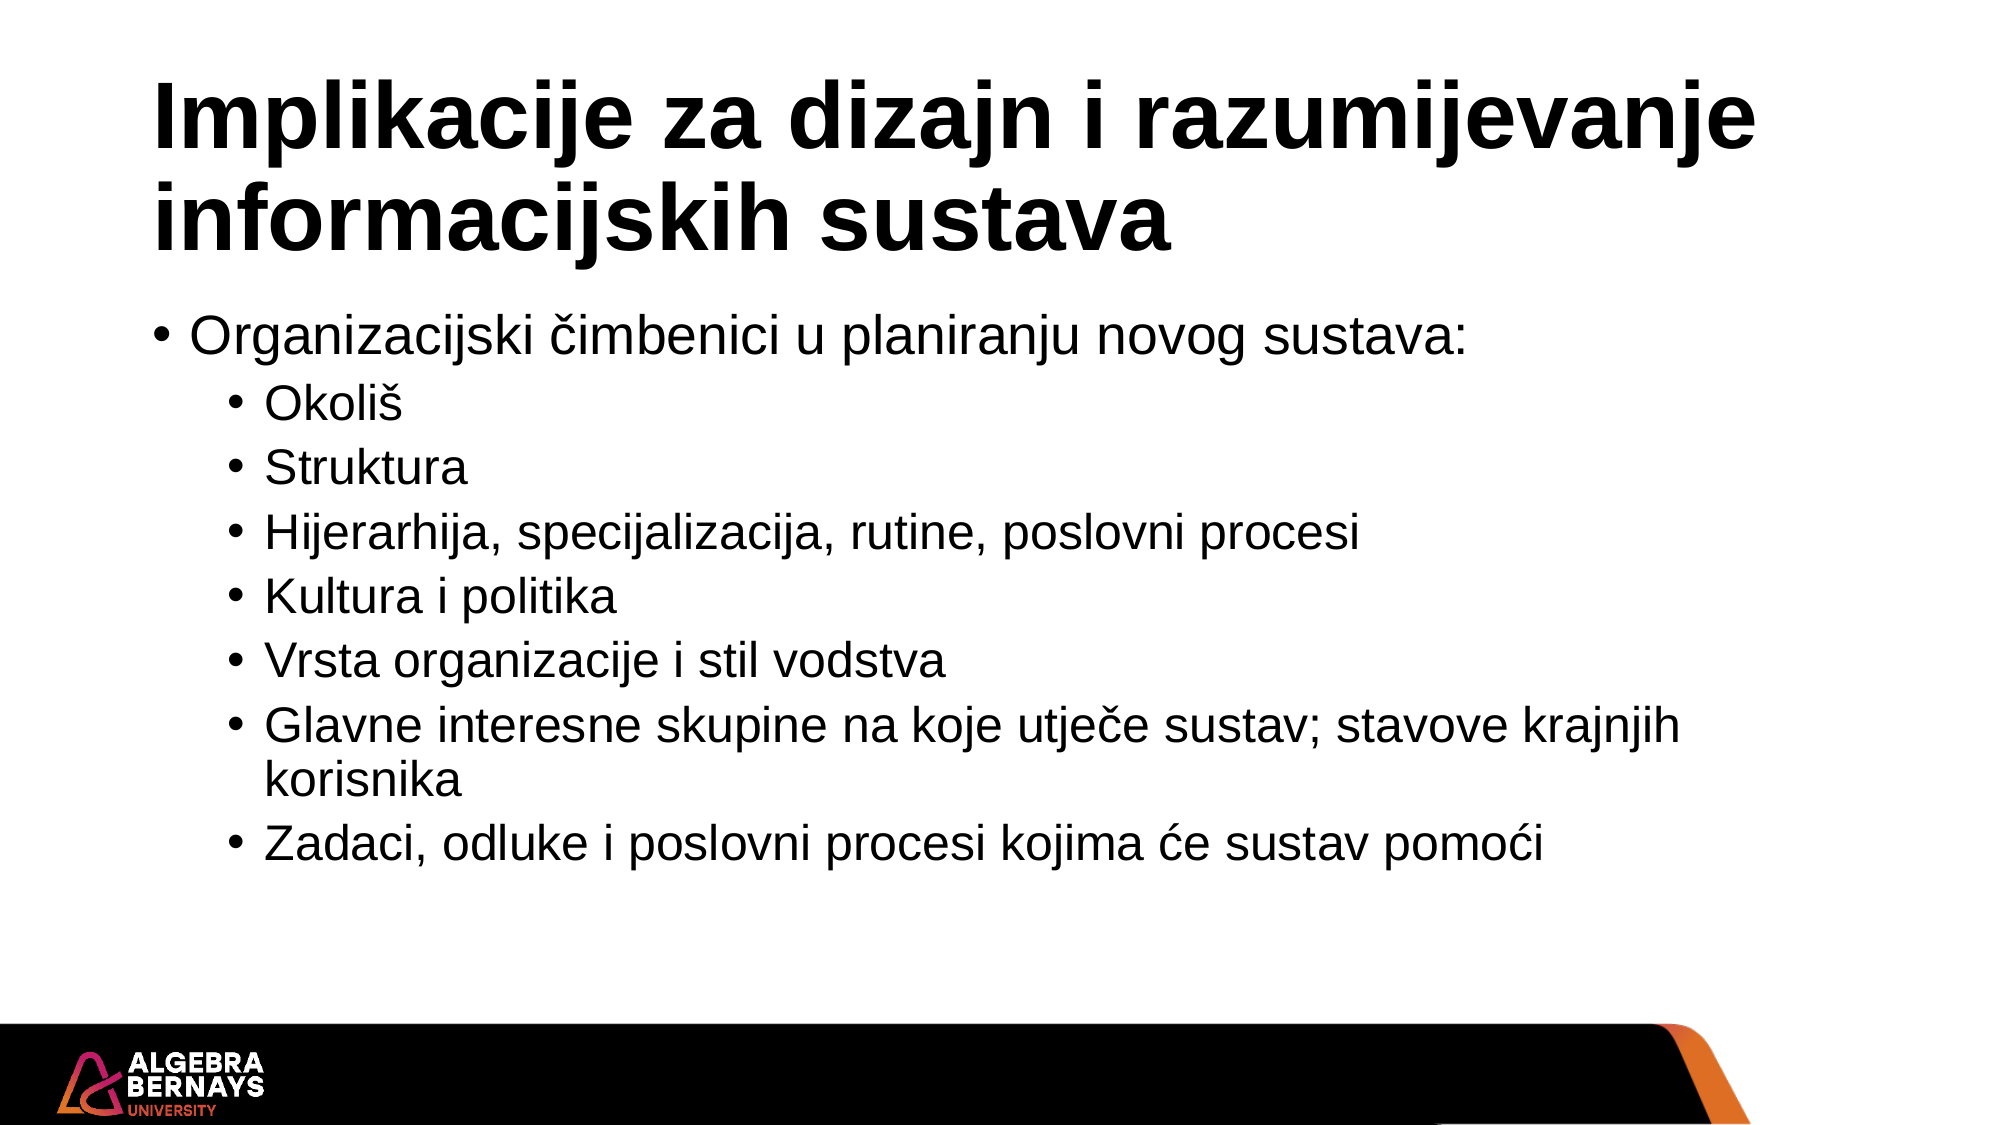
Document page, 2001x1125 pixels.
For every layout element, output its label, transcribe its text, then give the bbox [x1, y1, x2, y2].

list Organizacijski čimbenici u planiranju novog sustava: Okoliš Struktura Hijerarhija, specijalizacija, rutine, poslovni procesi Kultura i politika Vrsta organizacije i stil vodstva Glavne interesne skupine na koje utječe sustav; stavove krajnjih korisnika Zadaci, odluke i poslovni procesi kojima će sustav pomoći [137, 299, 1863, 953]
picture [0, 1023, 1958, 1125]
title Implikacije za dizajn i razumijevanje informacijskih sustava [137, 58, 1863, 279]
